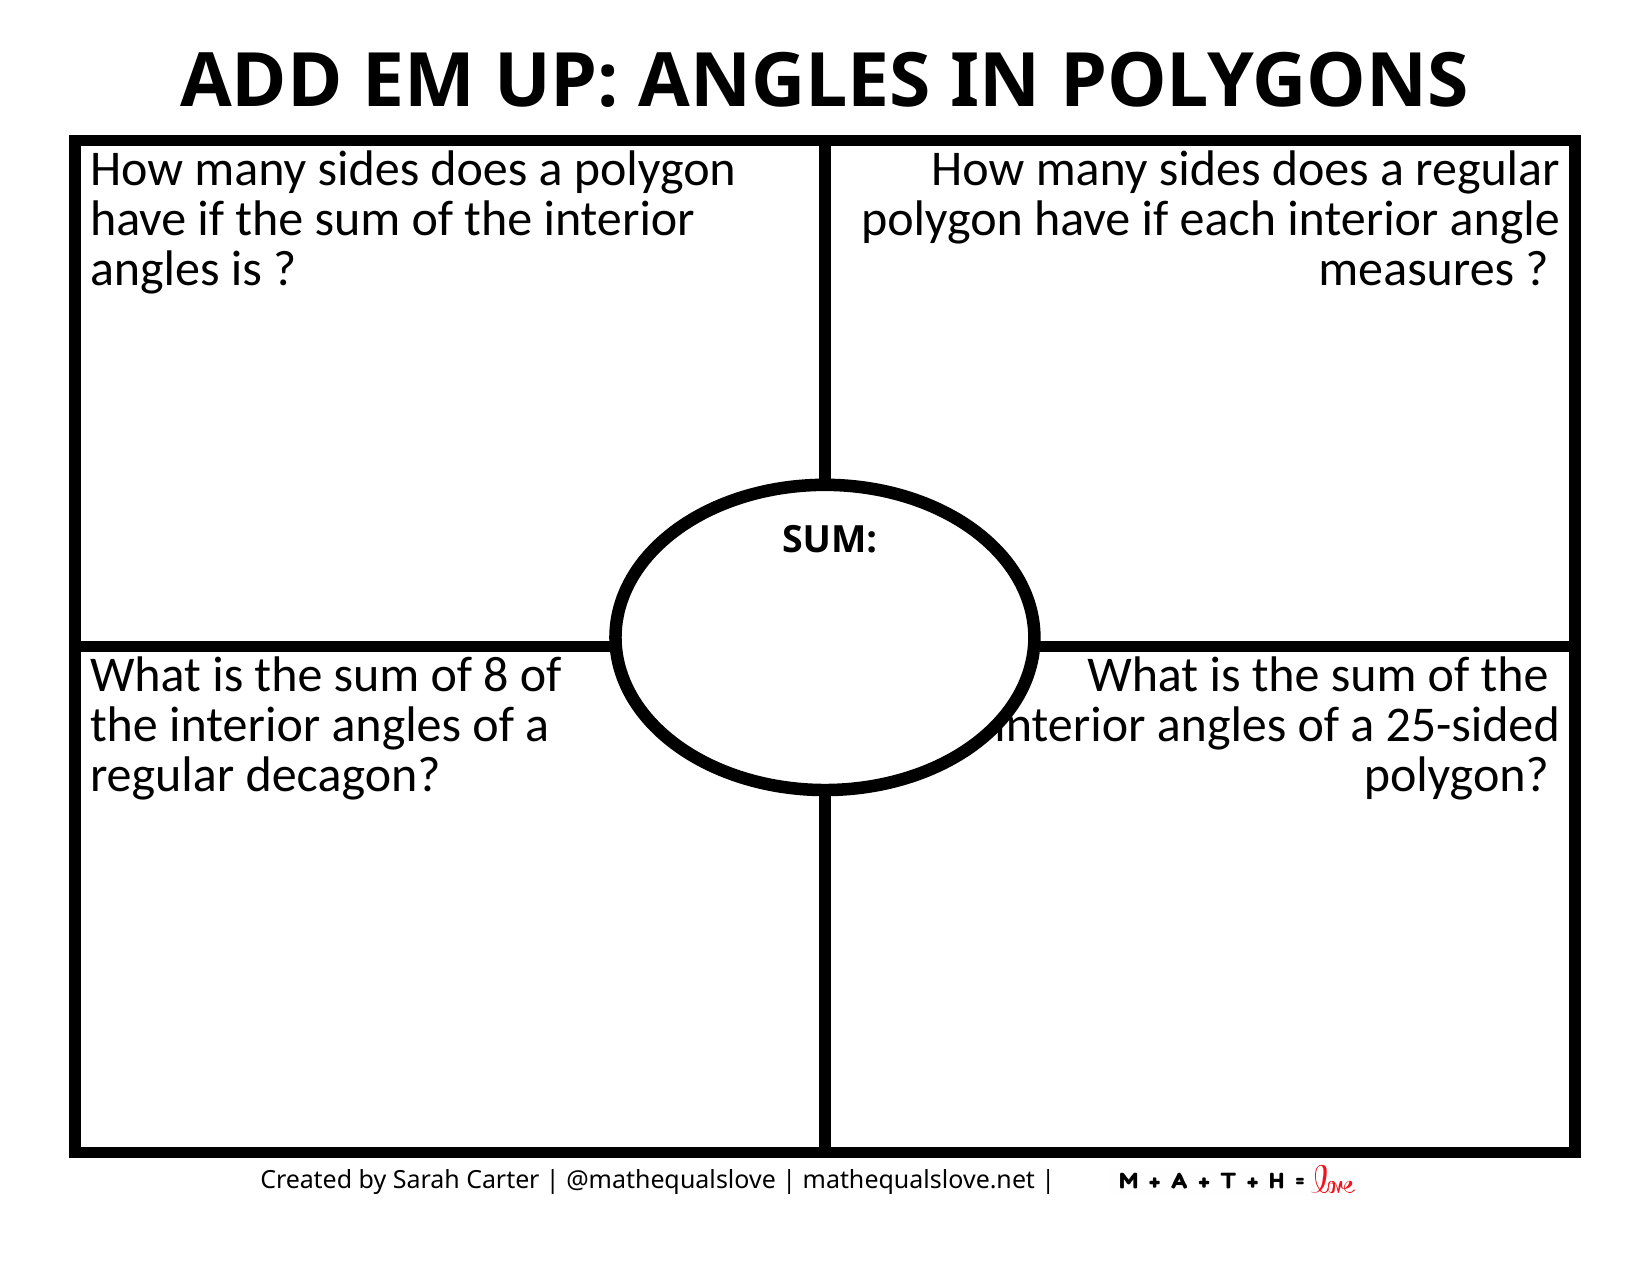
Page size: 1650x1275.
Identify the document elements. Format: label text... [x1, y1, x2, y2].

text_box SUM: [767, 507, 911, 568]
picture [1111, 1163, 1361, 1196]
text_box ADD EM UP: ANGLES IN POLYGONS [74, 24, 1575, 130]
text_box [614, 483, 1036, 792]
text_box Created by Sarah Carter | @mathequalslove | mathequalslove.net | [245, 1156, 1650, 1201]
